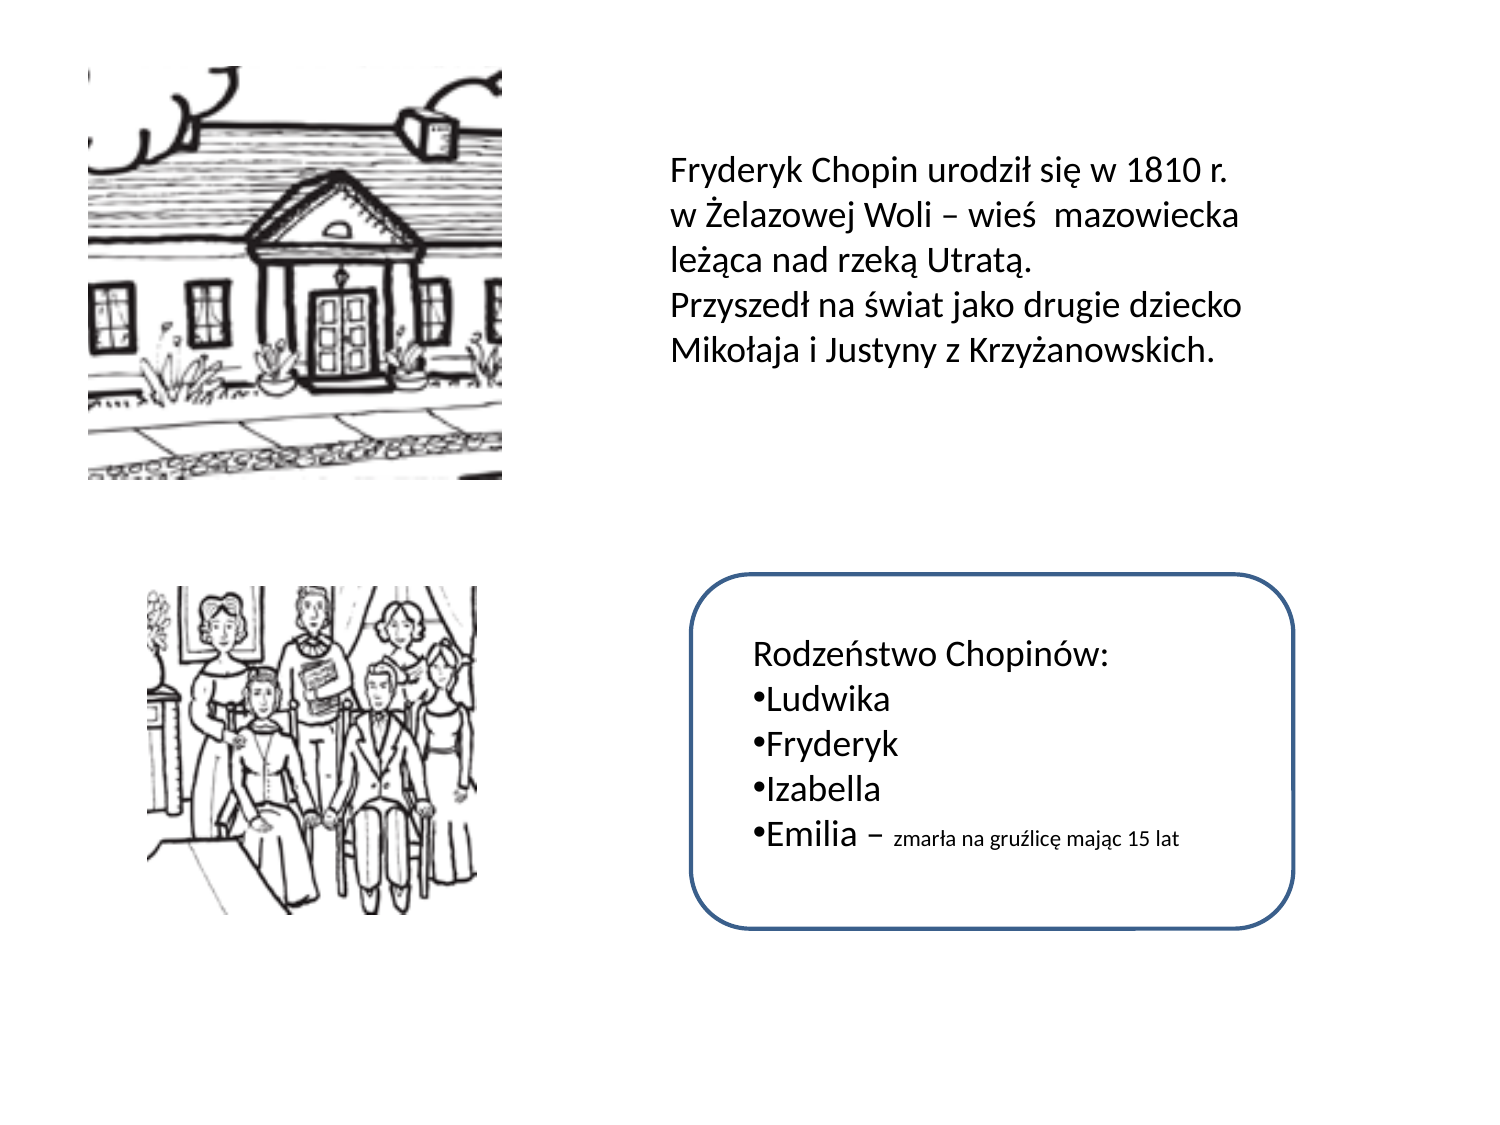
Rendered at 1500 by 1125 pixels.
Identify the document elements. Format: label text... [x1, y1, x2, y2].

picture [88, 66, 503, 481]
text_box Fryderyk Chopin urodził się w 1810 r. w Żelazowej Woli – wieś mazowiecka leżąca nad rzeką Utratą. Przyszedł na świat jako drugie dziecko Mikołaja i Justyny z Krzyżanowskich. [655, 137, 1294, 377]
text_box [688, 572, 1296, 931]
picture [147, 585, 477, 916]
text_box Rodzeństwo Chopinów: Ludwika Fryderyk Izabella Emilia – zmarła na gruźlicę mając 15 lat [738, 621, 1247, 862]
